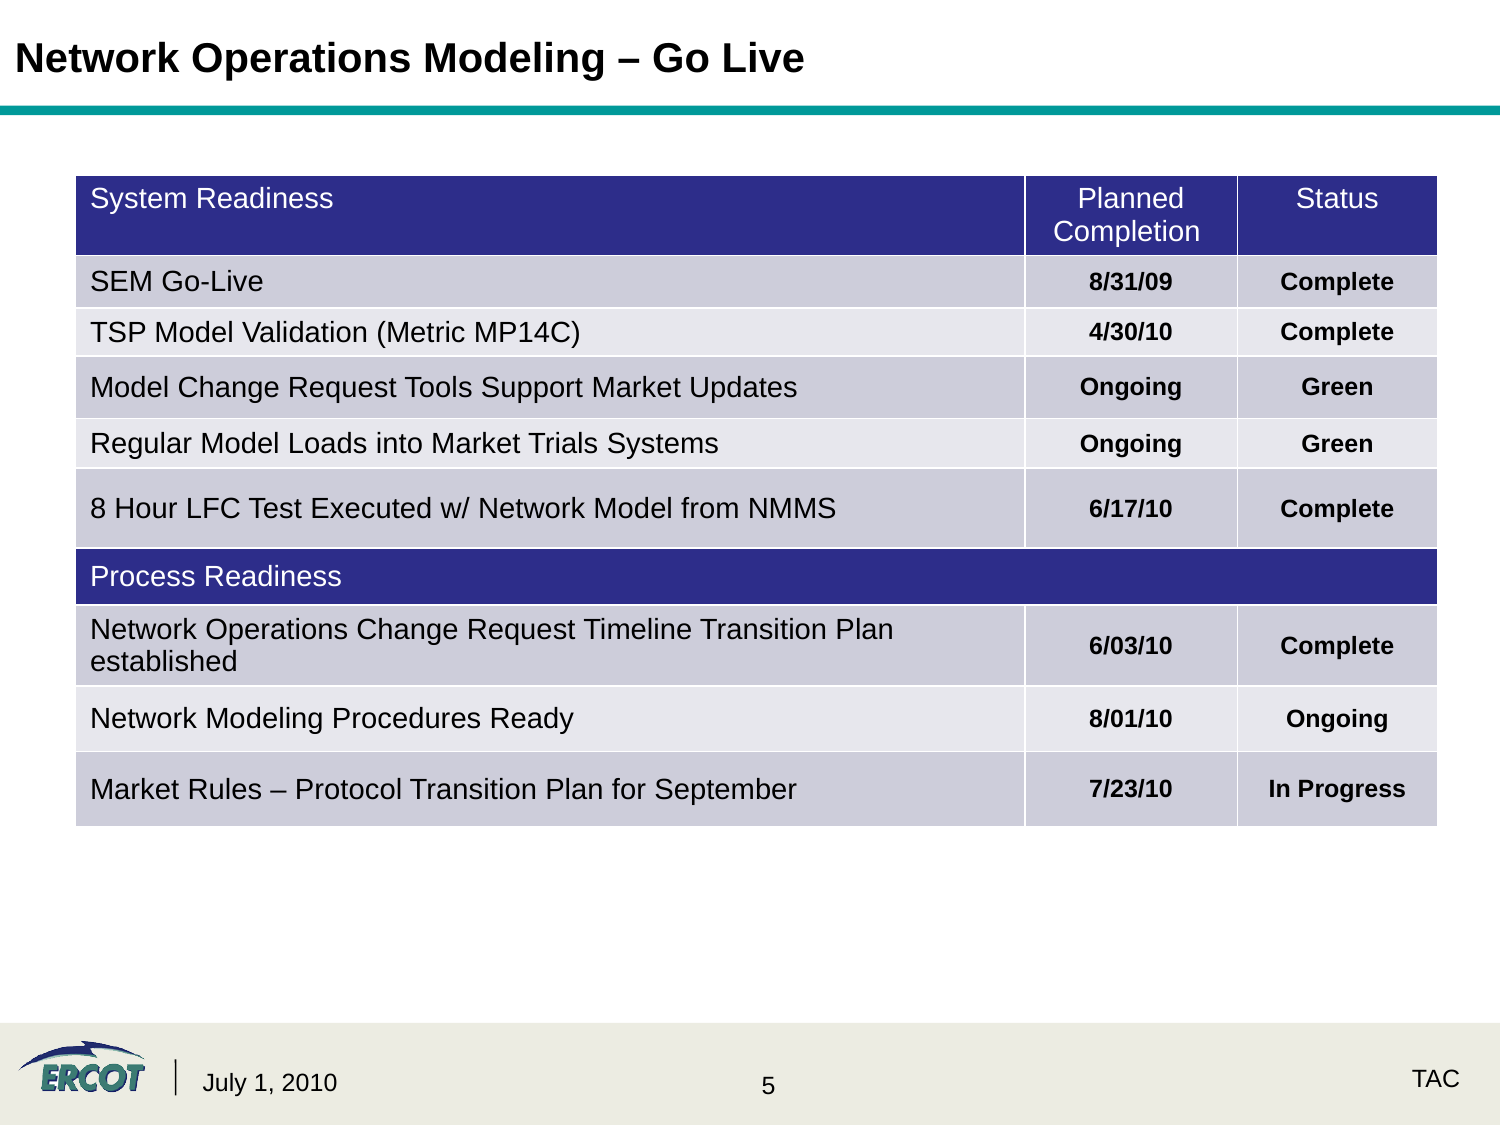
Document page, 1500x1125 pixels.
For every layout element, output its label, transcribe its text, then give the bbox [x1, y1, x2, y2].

table_cell In Progress [1238, 752, 1437, 826]
table_cell Green [1238, 357, 1437, 418]
table_cell TSP Model Validation (Metric MP14C) [76, 309, 1024, 355]
table_cell 8/01/10 [1026, 687, 1237, 751]
table_cell 7/23/10 [1026, 752, 1237, 826]
table_header Status [1238, 176, 1437, 255]
table_cell 8/31/09 [1026, 256, 1237, 307]
table_cell Network Modeling Procedures Ready [76, 687, 1024, 751]
footer TAC [1012, 1054, 1476, 1125]
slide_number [187, 1059, 538, 1125]
table_cell Regular Model Loads into Market Trials Systems [76, 419, 1024, 467]
table_cell Ongoing [1026, 419, 1237, 467]
table_cell 4/30/10 [1026, 309, 1237, 355]
table_cell Ongoing [1026, 357, 1237, 418]
table_cell Complete [1238, 309, 1437, 355]
table_header System Readiness [76, 176, 1024, 255]
table_cell 6/17/10 [1026, 469, 1237, 547]
table_cell Complete [1238, 469, 1437, 547]
picture [10, 1031, 151, 1111]
table_header Planned Completion [1026, 176, 1237, 255]
table_cell Ongoing [1238, 687, 1437, 751]
table_cell Complete [1238, 606, 1437, 685]
table_cell Network Operations Change Request Timeline Transition Plan established [76, 606, 1024, 685]
table_cell Market Rules – Protocol Transition Plan for September [76, 752, 1024, 826]
text_box Network Operations Modeling – Go Live [0, 0, 1500, 113]
table_cell SEM Go-Live [76, 256, 1024, 307]
table_cell Process Readiness [76, 549, 1437, 604]
table_cell Model Change Request Tools Support Market Updates [76, 357, 1024, 418]
table_cell Green [1238, 419, 1437, 467]
table_cell Complete [1238, 256, 1437, 307]
table_cell 6/03/10 [1026, 606, 1237, 685]
table_cell 8 Hour LFC Test Executed w/ Network Model from NMMS [76, 469, 1024, 547]
